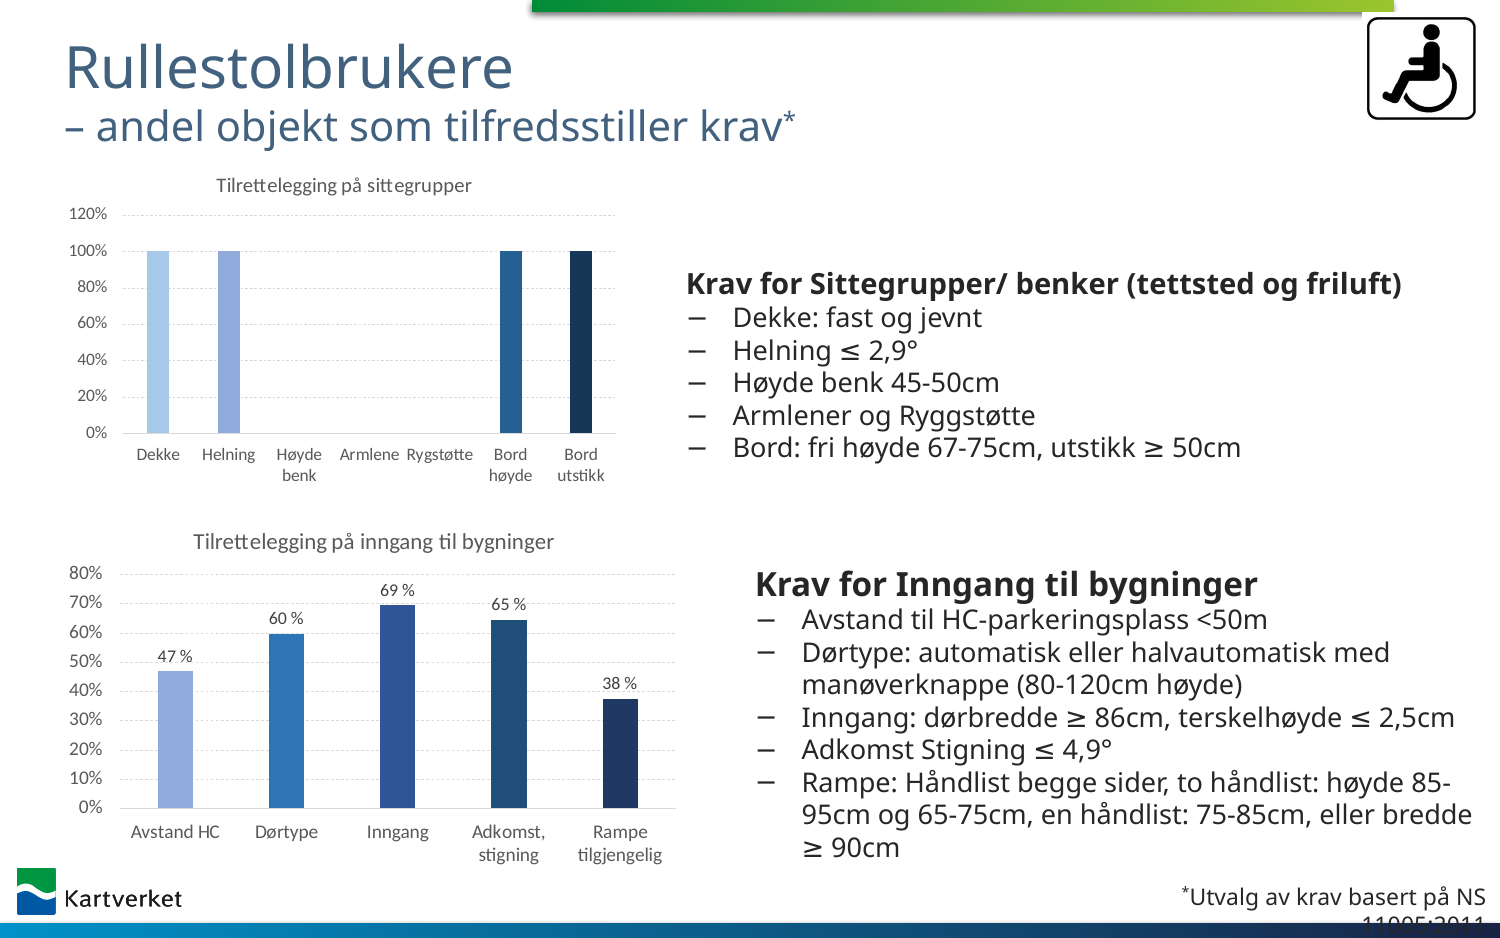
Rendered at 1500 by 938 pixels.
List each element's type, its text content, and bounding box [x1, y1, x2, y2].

text_box *Utvalg av krav basert på NS 11005:2011 [1068, 873, 1500, 938]
picture [62, 166, 626, 492]
picture [62, 520, 687, 874]
picture [1362, 12, 1481, 126]
text_box Krav for Inngang til bygninger Avstand til HC-parkeringsplass <50m Dørtype: automatisk eller halvautomatisk med manøverknappe (80-120cm høyde) Inngang: dørbredde ≥ 86cm, terskelhøyde ≤ 2,5cm Adkomst Stigning ≤ 4,9° Rampe: Håndlist begge sider, to håndlist: høyde 85-95cm og 65-75cm, en håndlist: 75-85cm, eller bredde ≥ 90cm [740, 555, 1491, 870]
text_box Krav for Sittegrupper/ benker (tettsted og friluft) Dekke: fast og jevnt Helning ≤ 2,9° Høyde benk 45-50cm Armlener og Ryggstøtte Bord: fri høyde 67-75cm, utstikk ≥ 50cm [670, 258, 1418, 471]
text_box Rullestolbrukere – andel objekt som tilfredsstiller krav* [49, 25, 1431, 158]
